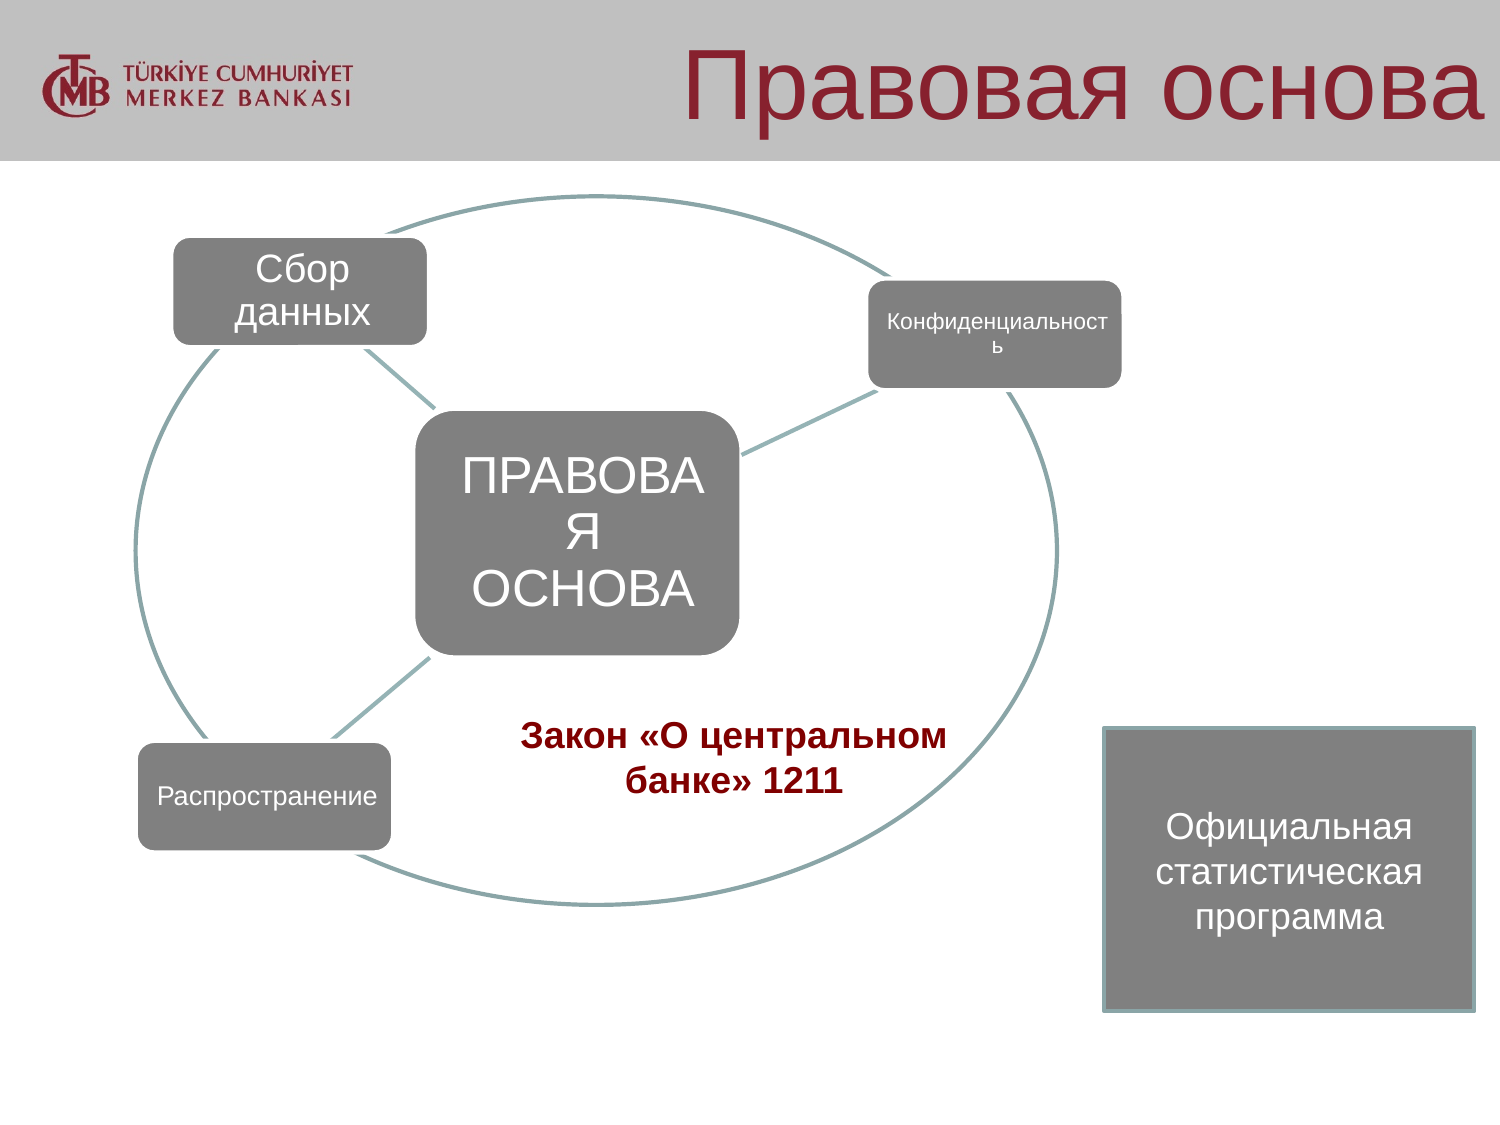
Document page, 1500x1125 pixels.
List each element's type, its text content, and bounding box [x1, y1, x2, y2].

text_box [135, 200, 1197, 934]
title Правовая основа [0, 0, 1500, 161]
text_box Официальная статистическая программа [1102, 726, 1476, 1013]
picture [40, 54, 355, 120]
text_box [528, 194, 664, 198]
